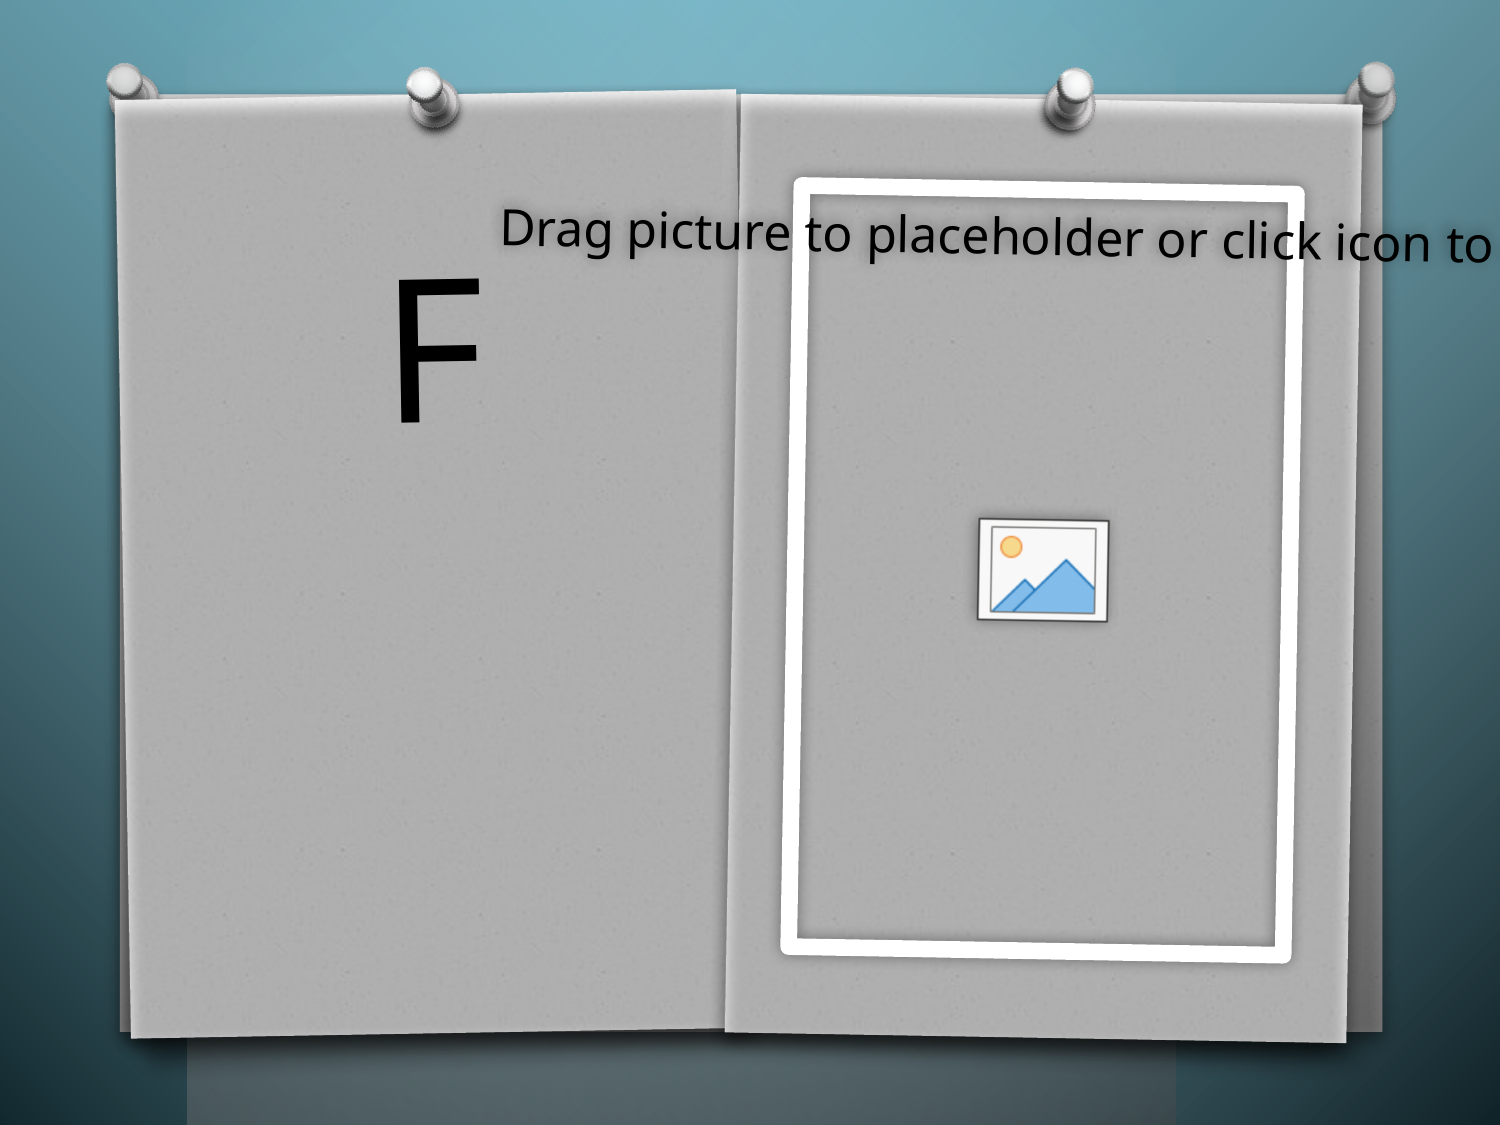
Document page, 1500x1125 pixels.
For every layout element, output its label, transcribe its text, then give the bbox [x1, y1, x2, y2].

picture [375, 33, 497, 157]
title F [179, 222, 687, 475]
picture [1016, 41, 1138, 162]
picture [803, 197, 1282, 943]
